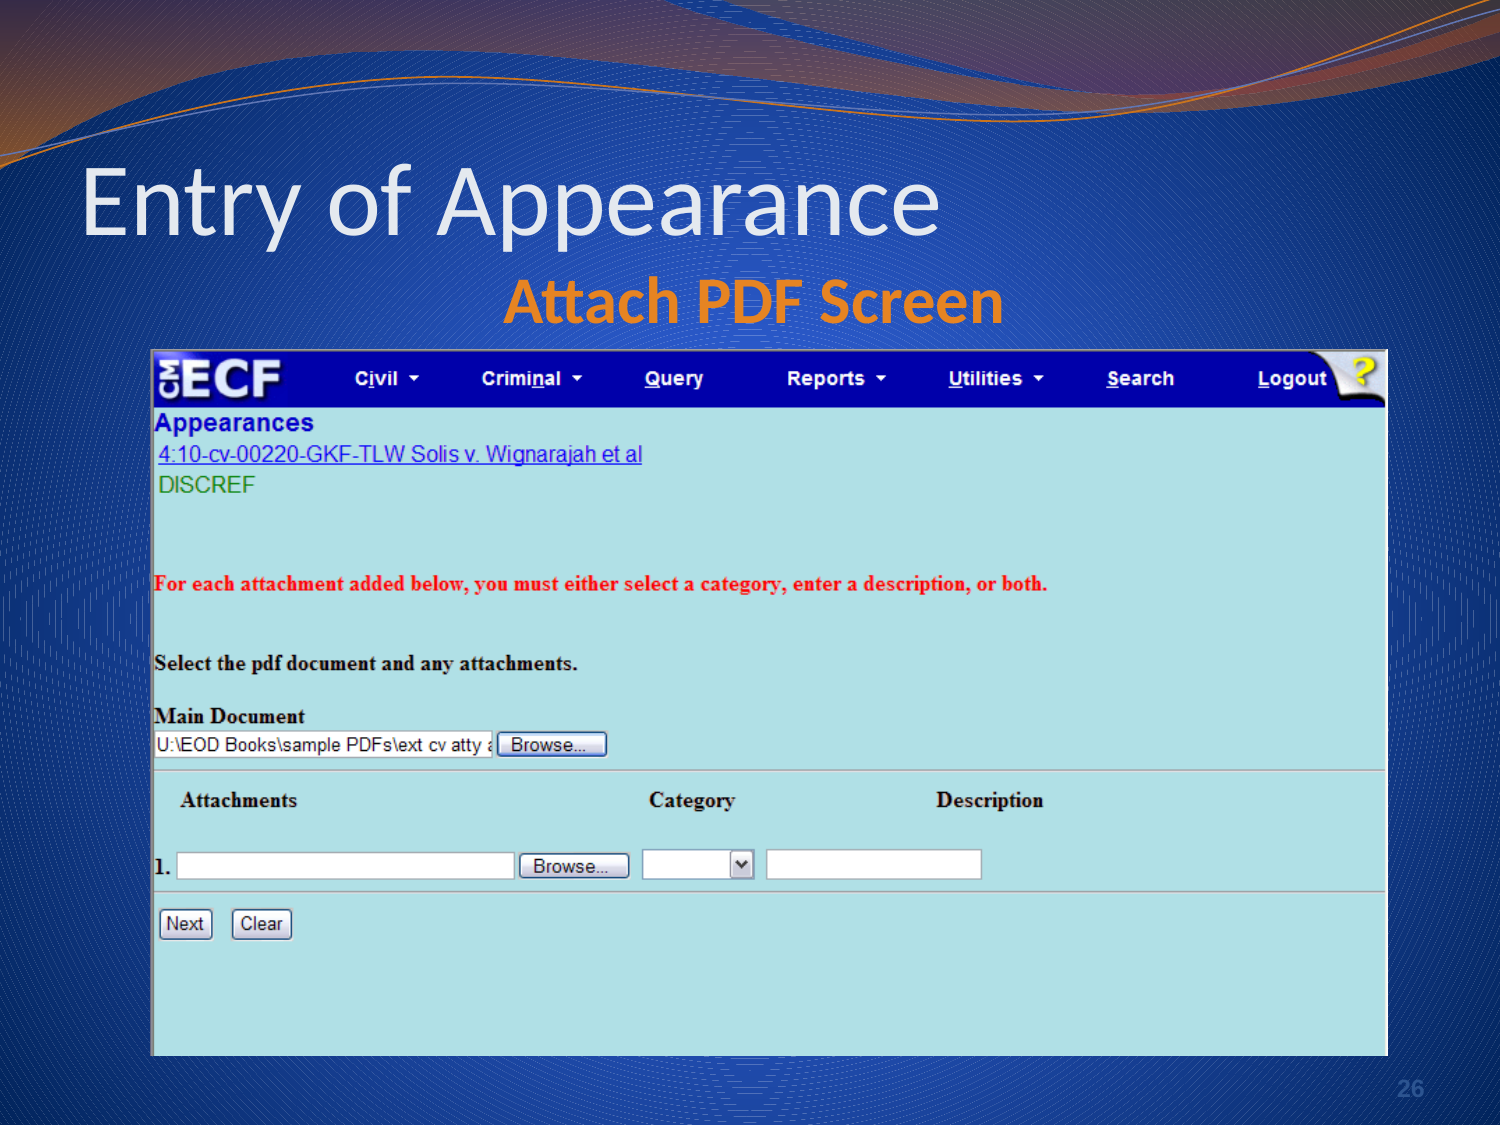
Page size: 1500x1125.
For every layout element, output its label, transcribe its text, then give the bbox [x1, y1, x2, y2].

picture [149, 349, 1388, 1056]
slide_number 26 [1299, 1042, 1425, 1103]
title Entry of Appearance [79, 115, 1430, 257]
text_box Attach PDF Screen [488, 249, 1021, 345]
